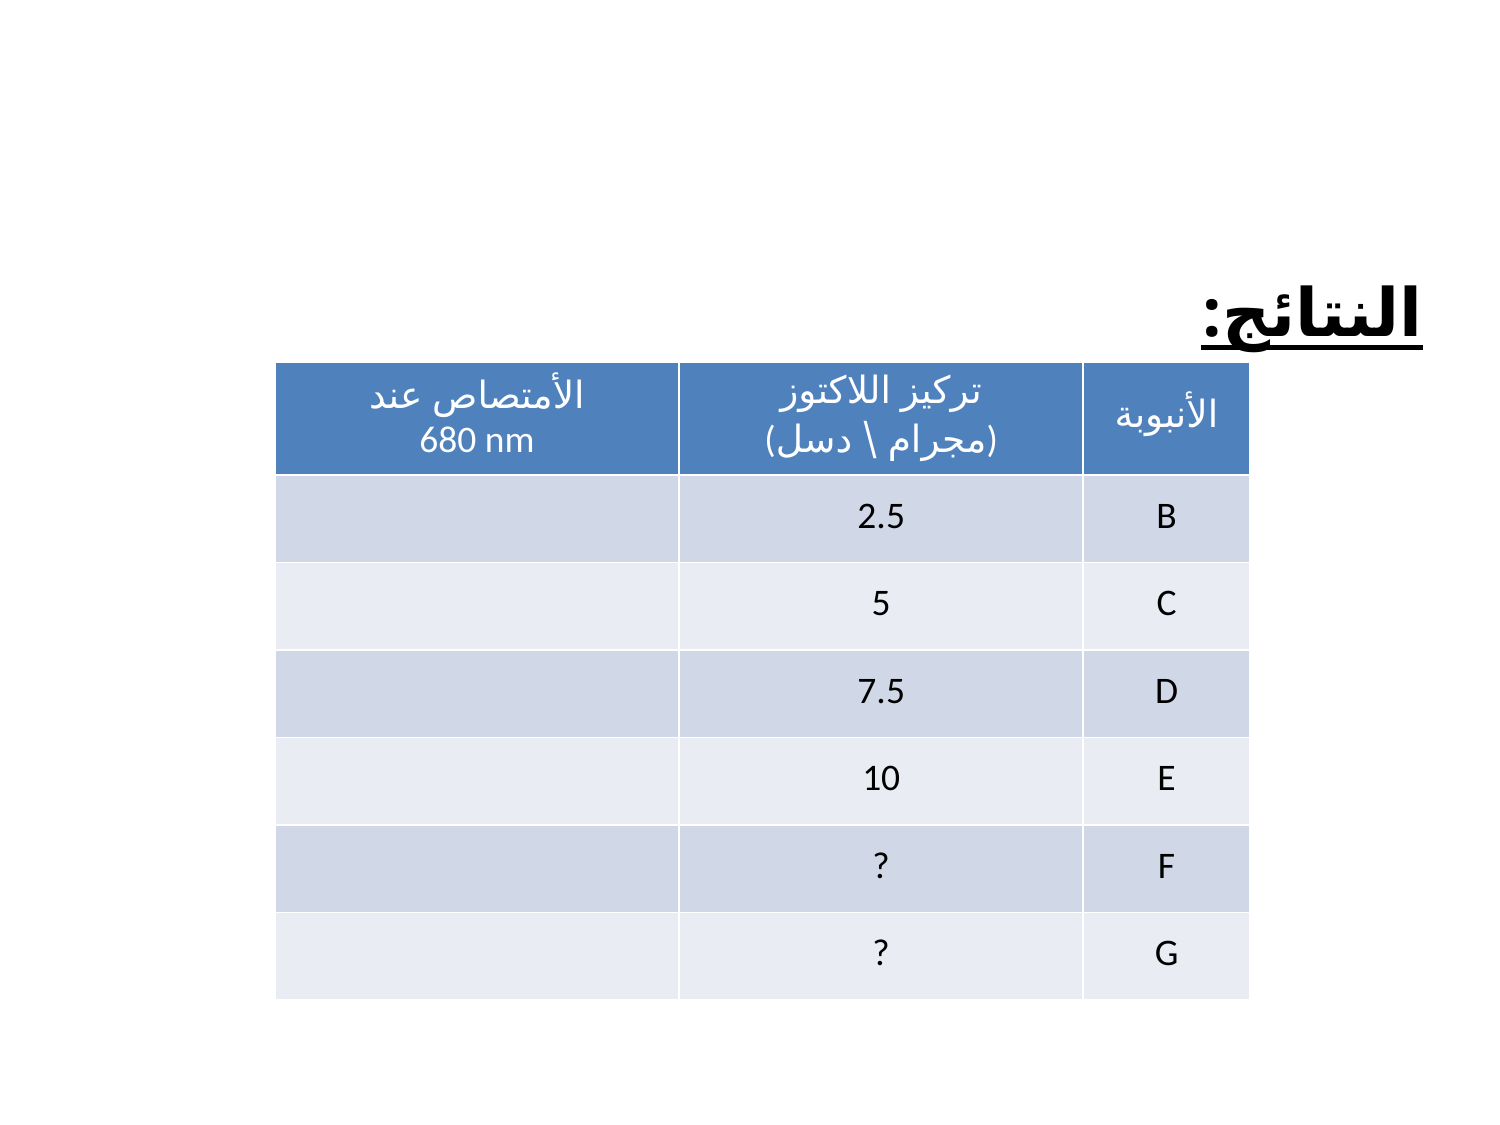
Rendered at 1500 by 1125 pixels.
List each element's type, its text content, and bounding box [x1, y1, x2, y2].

table_header الأمتصاص عند 680 nm [276, 363, 678, 474]
table_cell [276, 913, 678, 999]
table_header تركيز اللاكتوز (مجرام \ دسل) [680, 363, 1082, 474]
table_cell B [1084, 476, 1249, 562]
table_cell D [1084, 651, 1249, 737]
table_cell G [1084, 913, 1249, 999]
table_cell 10 [680, 738, 1082, 824]
table_cell F [1084, 826, 1249, 912]
table_cell ? [680, 913, 1082, 999]
table_cell [276, 738, 678, 824]
table_cell 7.5 [680, 651, 1082, 737]
table_cell 5 [680, 563, 1082, 649]
table_cell [276, 826, 678, 912]
table_cell ? [680, 826, 1082, 912]
table_cell [276, 651, 678, 737]
table_cell [276, 476, 678, 562]
table_cell [276, 563, 678, 649]
table_header الأنبوبة [1084, 363, 1249, 474]
list النتائج: [100, 262, 1438, 1000]
table_cell C [1084, 563, 1249, 649]
table_cell 2.5 [680, 476, 1082, 562]
table_cell E [1084, 738, 1249, 824]
